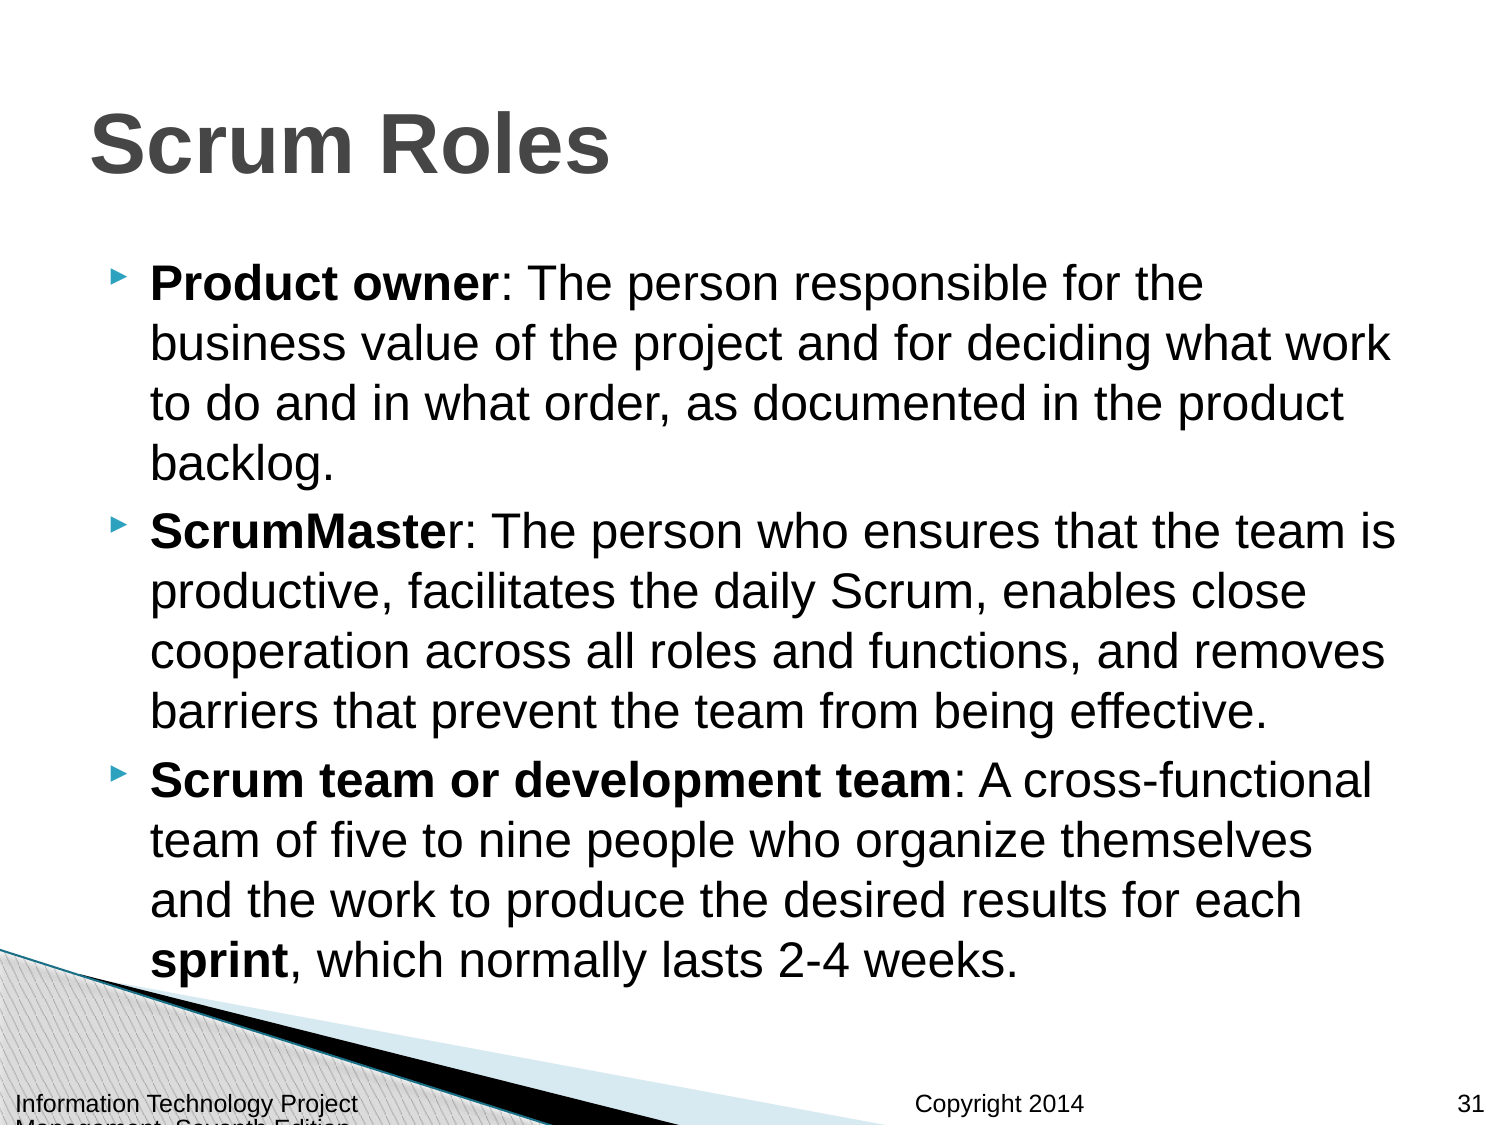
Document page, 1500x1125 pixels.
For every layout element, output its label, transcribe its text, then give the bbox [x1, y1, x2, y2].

list Product owner: The person responsible for the business value of the project and for deciding what work to do and in what order, as documented in the product backlog. ScrumMaster: The person who ensures that the team is productive, facilitates the daily Scrum, enables close cooperation across all roles and functions, and removes barriers that prevent the team from being effective. Scrum team or development team: A cross-functional team of five to nine people who organize themselves and the work to produce the desired results for each sprint, which normally lasts 2-4 weeks. [74, 242, 1426, 986]
footer Information Technology Project Management, Seventh Edition [0, 1065, 388, 1125]
title Scrum Roles [75, 45, 1425, 233]
slide_number 31 [1408, 1065, 1500, 1125]
